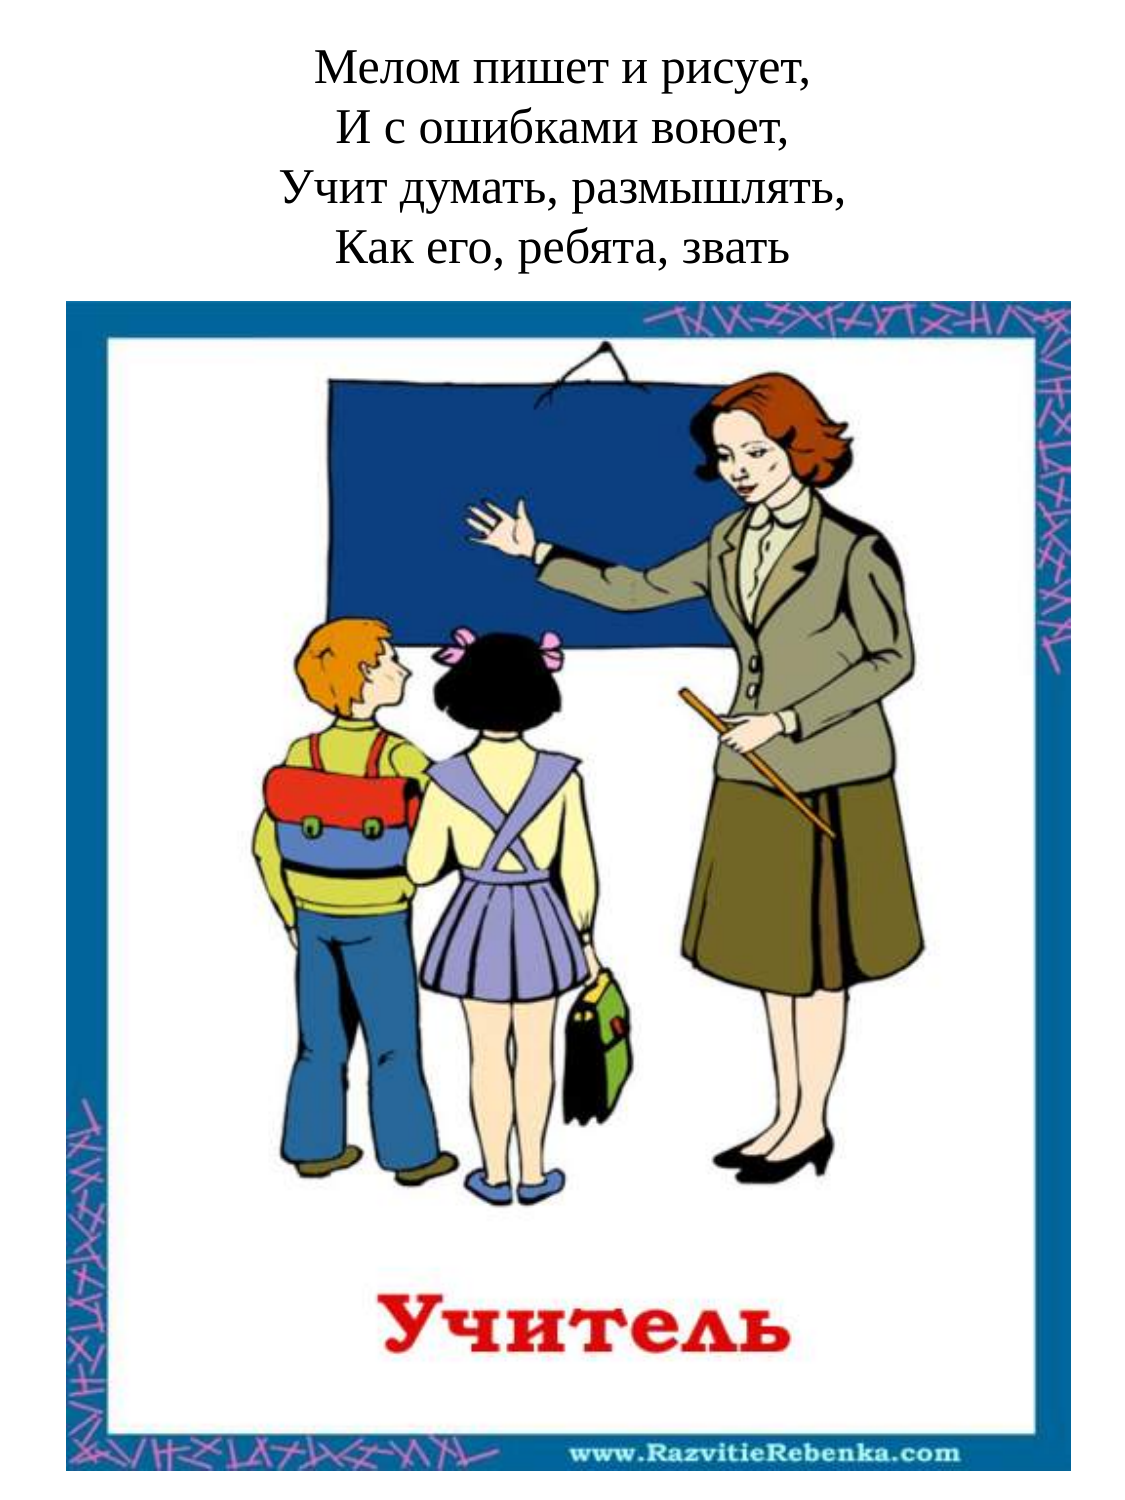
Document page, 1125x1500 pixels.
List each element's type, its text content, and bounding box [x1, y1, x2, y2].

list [66, 300, 1071, 1471]
title Мелом пишет и рисует, И с ошибками воюет, Учит думать, размышлять, Как его, ребята, звать [56, 29, 1069, 278]
